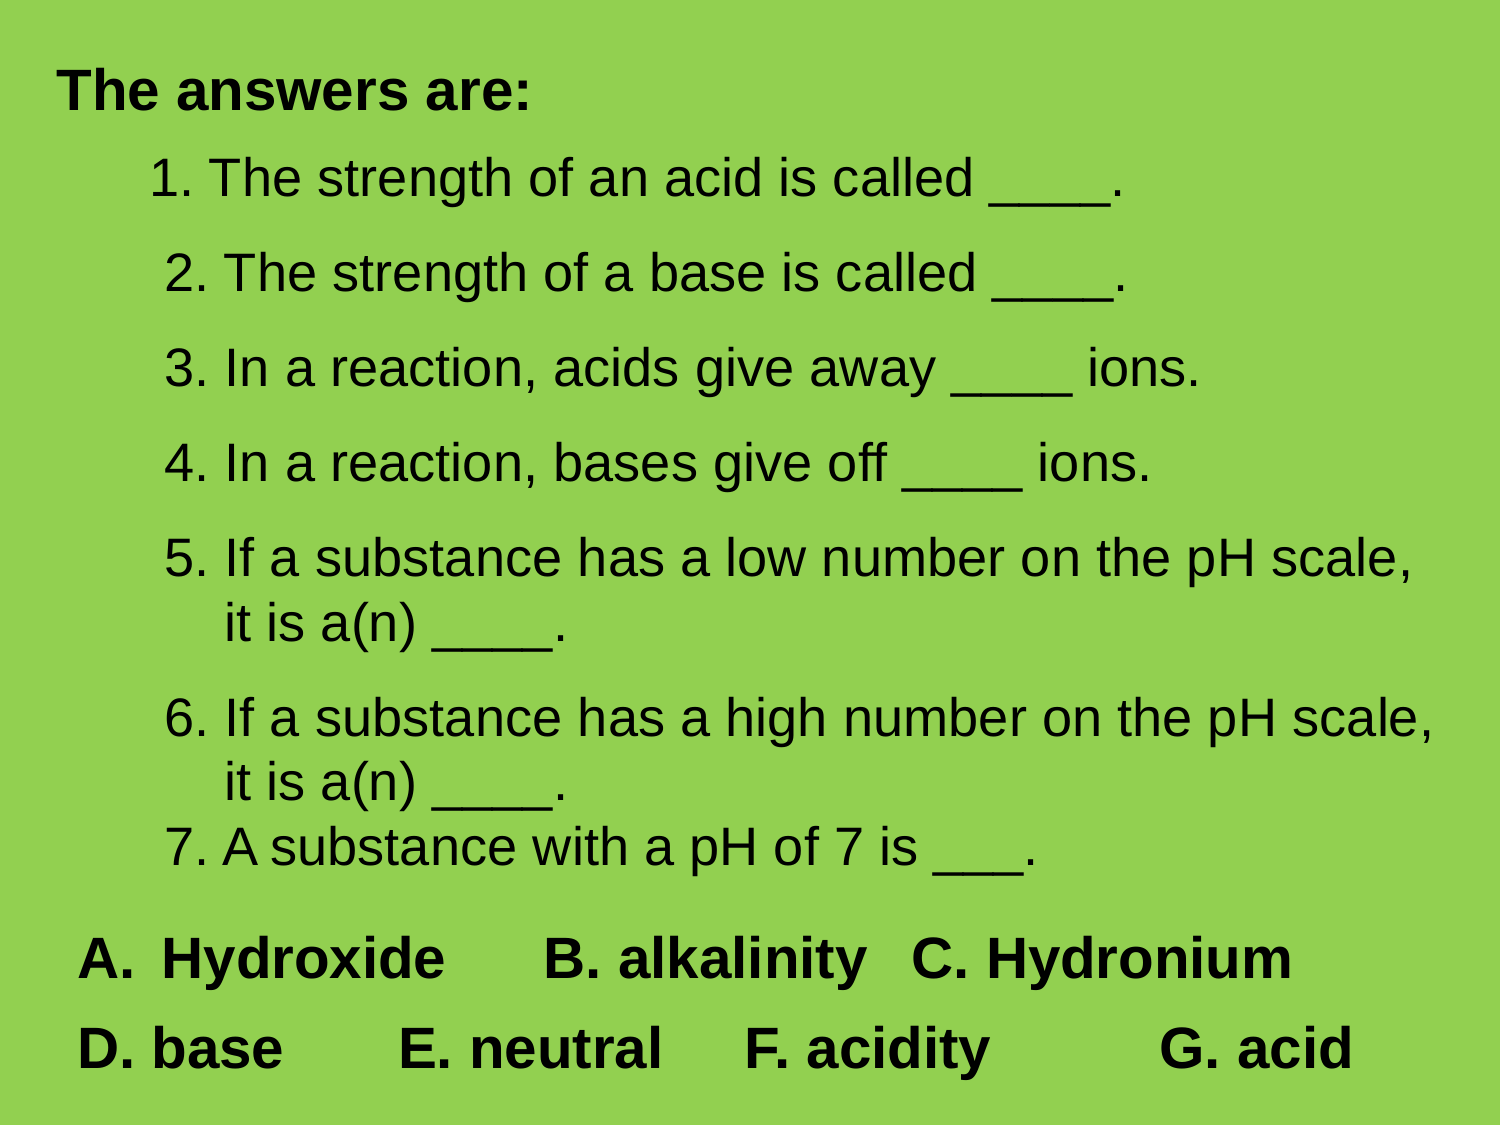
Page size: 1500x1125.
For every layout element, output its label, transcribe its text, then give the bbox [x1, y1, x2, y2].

text_box Hydroxide B. alkalinity C. Hydronium D. base E. neutral F. acidity G. acid [62, 912, 1438, 1108]
text_box The answers are: 1. The strength of an acid is called ____. 2. The strength of a base is called ____. 3. In a reaction, acids give away ____ ions. 4. In a reaction, bases give off ____ ions. 5. If a substance has a low number on the pH scale, it is a(n) ____. 6. If a substance has a high number on the pH scale, it is a(n) ____. 7. A substance with a pH of 7 is ___. [0, 0, 1500, 1125]
